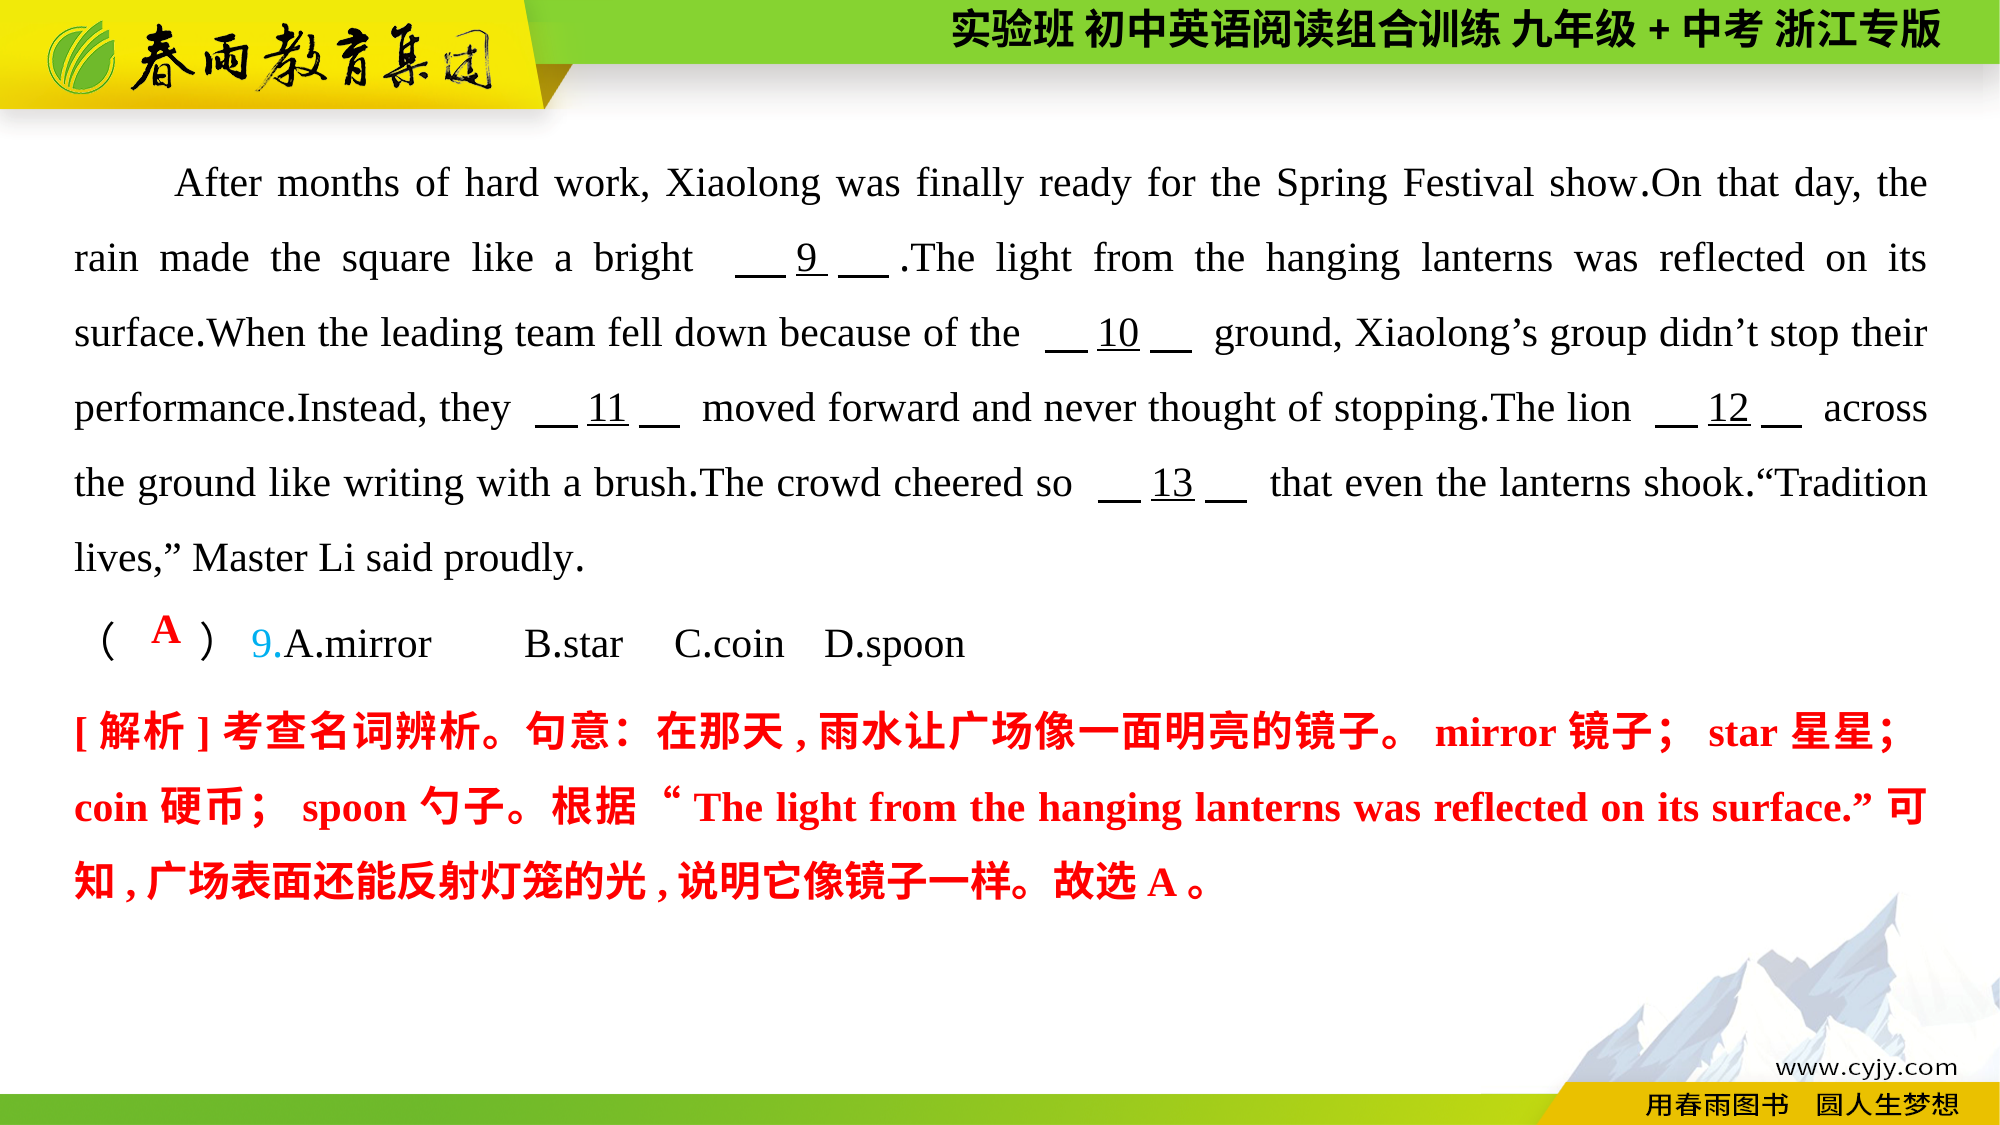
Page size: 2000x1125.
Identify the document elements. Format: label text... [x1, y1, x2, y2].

text_box A [136, 594, 197, 660]
picture [0, 0, 2000, 1125]
text_box [解析]考查名词辨析。句意：在那天,雨水让广场像一面明亮的镜子。mirror镜子；star星星；coin硬币；spoon勺子。根据“The light from the hanging lanterns was reflected on its surface.”可知,广场表面还能反射灯笼的光,说明它像镜子一样。故选A。 [59, 672, 1944, 913]
list After months of hard work, Xiaolong was finally ready for the Spring Festival show.On that day, the rain made the square like a bright 9 .The light from the hanging lanterns was reflected on its surface.When the leading team fell down because of the 10 ground, Xiaolong’s group didn’t stop their performance.Instead, they 11 moved forward and never thought of stopping.The lion 12 across the ground like writing with a brush.The crowd cheered so 13 that even the lanterns shook.“Tradition lives,” Master Li said proudly. [59, 122, 1944, 583]
text_box （ ）9.A.mirror B.star C.coin D.spoon [59, 583, 1944, 672]
